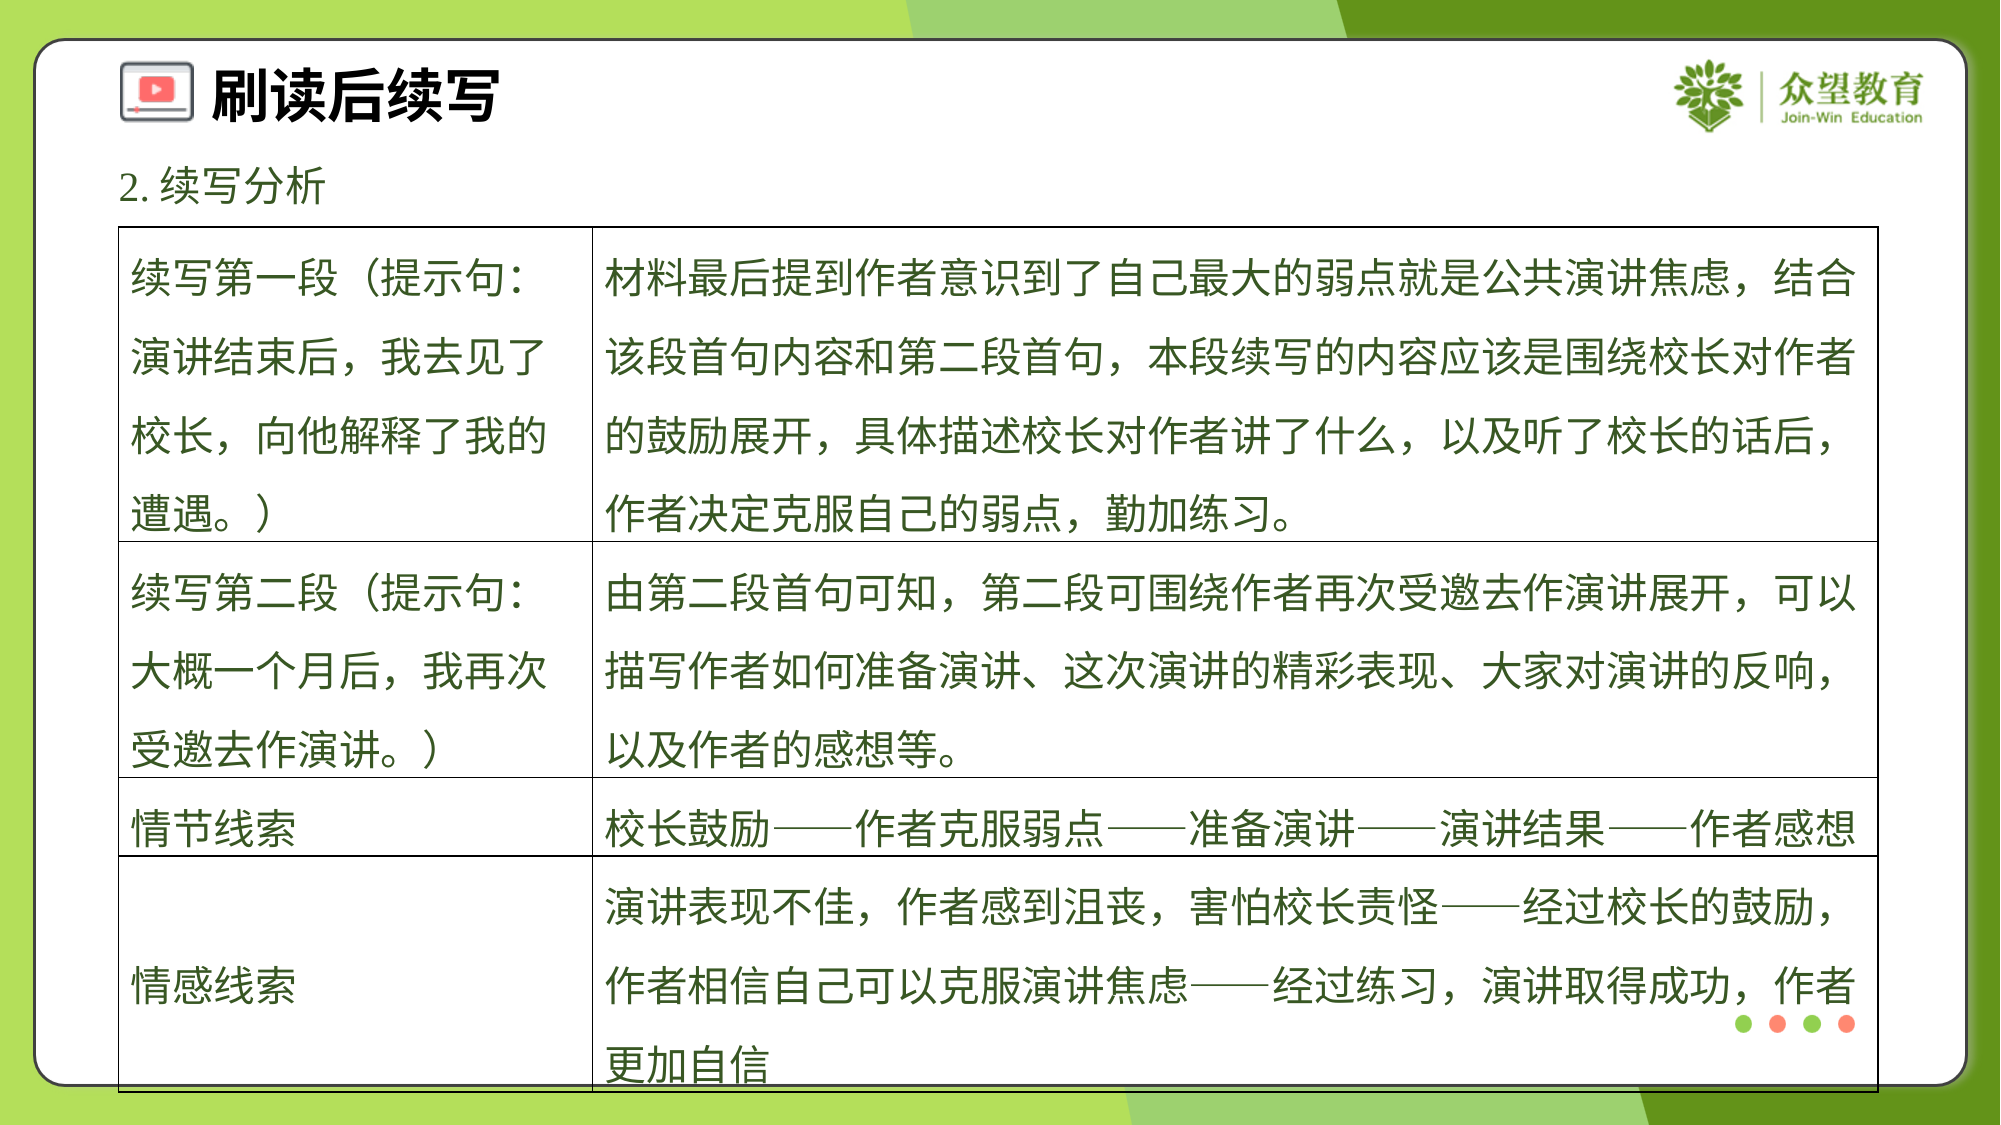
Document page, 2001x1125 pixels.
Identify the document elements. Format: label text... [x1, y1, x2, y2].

table_cell 校长鼓励——作者克服弱点——准备演讲——演讲结果——作者感想 [593, 778, 1877, 855]
table_cell 演讲表现不佳，作者感到沮丧，害怕校长责怪——经过校长的鼓励，作者相信自己可以克服演讲焦虑——经过练习，演讲取得成功，作者更加自信 [593, 857, 1877, 1091]
table_cell 情节线索 [119, 778, 592, 855]
table_cell 续写第二段（提示句：大概一个月后，我再次受邀去作演讲。） [119, 542, 592, 777]
table_header 材料最后提到作者意识到了自己最大的弱点就是公共演讲焦虑，结合该段首句内容和第二段首句，本段续写的内容应该是围绕校长对作者的鼓励展开，具体描述校长对作者讲了什么，以及听了校长的话后，作者决定克服自己的弱点，勤加练习。 [593, 228, 1877, 541]
table_cell 情感线索 [119, 857, 592, 1091]
table_header 续写第一段（提示句：演讲结束后，我去见了校长，向他解释了我的遭遇。） [119, 228, 592, 541]
table_cell 由第二段首句可知，第二段可围绕作者再次受邀去作演讲展开，可以描写作者如何准备演讲、这次演讲的精彩表现、大家对演讲的反响，以及作者的感想等。 [593, 542, 1877, 777]
text_box 2.续写分析 [118, 147, 1883, 206]
picture [0, 0, 2000, 1125]
